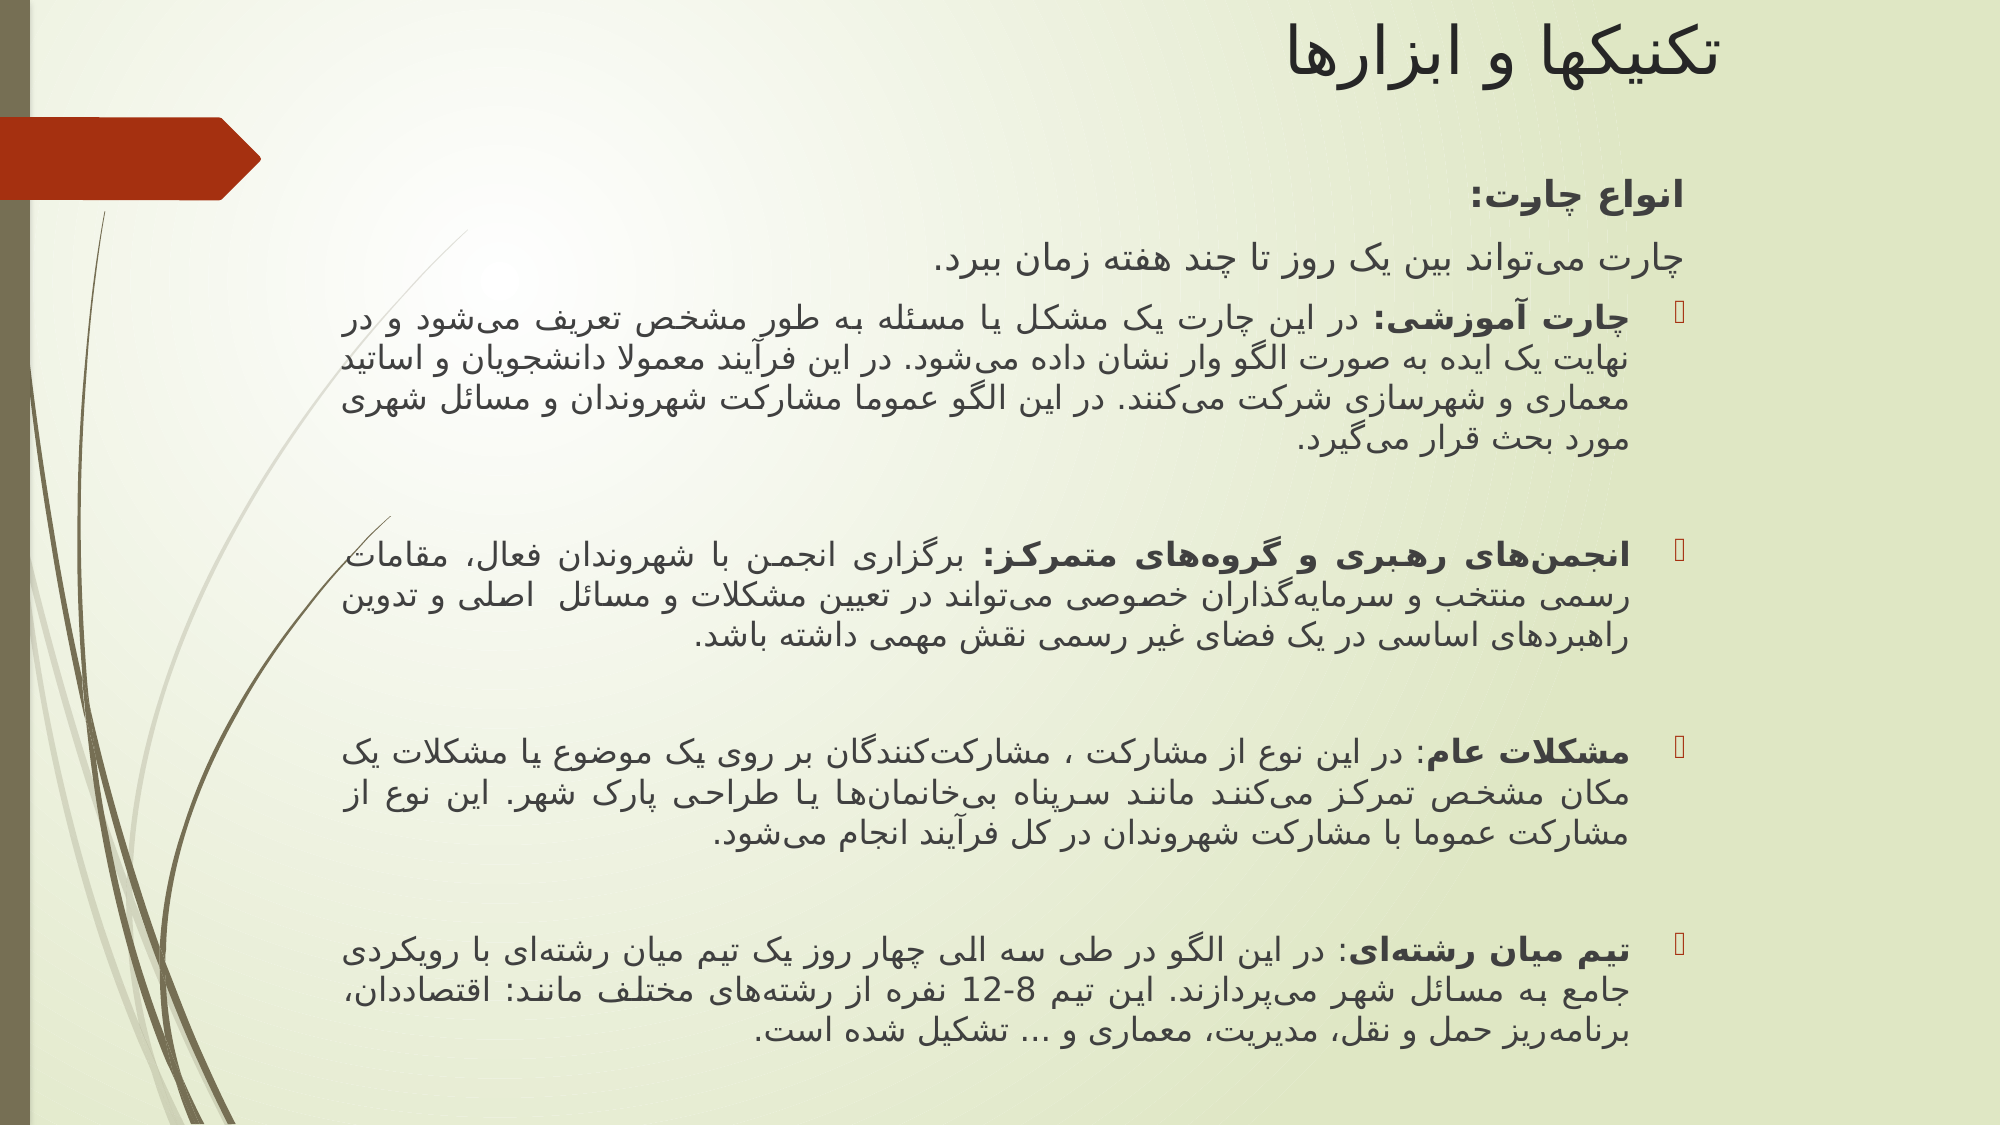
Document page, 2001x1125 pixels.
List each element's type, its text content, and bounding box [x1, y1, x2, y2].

title تکنیکها و ابزارها [1224, 0, 1738, 138]
list انواع چارت: چارت می‌تواند بین یک روز تا چند هفته زمان ببرد. چارت آموزشی: در این چارت یک مشکل یا مسئله به طور مشخص تعریف می‌شود و در نهایت یک ایده به صورت الگو وار نشان داده می‌شود. در این فرآیند معمولا دانشجویان و اساتید معماری و شهرسازی شرکت می‌کنند. در این الگو عموما مشارکت شهروندان و مسائل شهری مورد بحث قرار می‌گیرد. انجمن‌های رهبری و گروه‌های متمرکز: برگزاری انجمن با شهروندان فعال، مقامات رسمی منتخب و سرمایه‌گذاران خصوصی می‌تواند در تعیین مشکلات و مسائل اصلی و تدوین راهبردهای اساسی در یک فضای غیر رسمی نقش مهمی داشته باشد. مشکلات عام: در این نوع از مشارکت ، مشارکت‌کنندگان بر روی یک موضوع یا مشکلات یک مکان مشخص تمرکز می‌کنند مانند سرپناه بی‌خانمان‌ها یا طراحی پارک شهر. این نوع از مشارکت عموما با مشارکت شهروندان در کل فرآیند انجام می‌شود. تیم میان رشته‌ای: در این الگو در طی سه الی چهار روز یک تیم میان رشته‌ای با رویکردی جامع به مسائل شهر می‌پردازند. این تیم 8-12 نفره از رشته‌های مختلف مانند: اقتصاددان، برنامه‌ریز حمل و نقل، مدیریت، معماری و ... تشکیل شده است. [324, 162, 1700, 1059]
